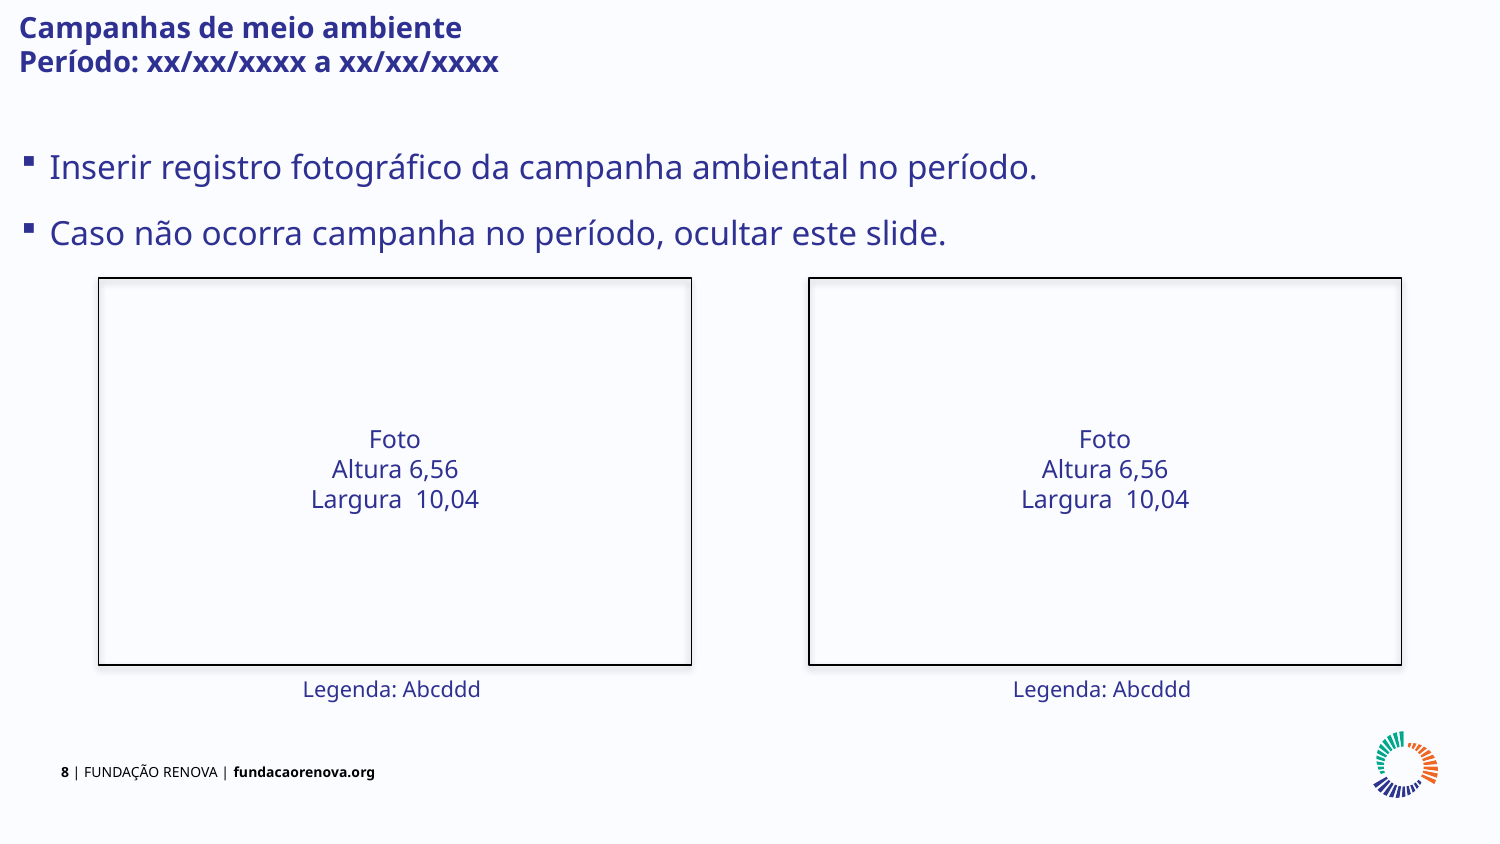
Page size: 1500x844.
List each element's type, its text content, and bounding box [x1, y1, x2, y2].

text_box Foto Altura 6,56 Largura 10,04 [906, 415, 1305, 566]
text_box Legenda: Abcddd [287, 668, 550, 710]
text_box [808, 277, 1402, 666]
text_box Campanhas de meio ambiente Período: xx/xx/xxxx a xx/xx/xxxx [4, 2, 956, 104]
text_box [98, 277, 692, 666]
text_box Inserir registro fotográfico da campanha ambiental no período. Caso não ocorra campanha no período, ocultar este slide. [6, 118, 1460, 260]
picture [1373, 731, 1438, 798]
text_box Legenda: Abcddd [998, 668, 1260, 710]
text_box Foto Altura 6,56 Largura 10,04 [196, 415, 594, 566]
